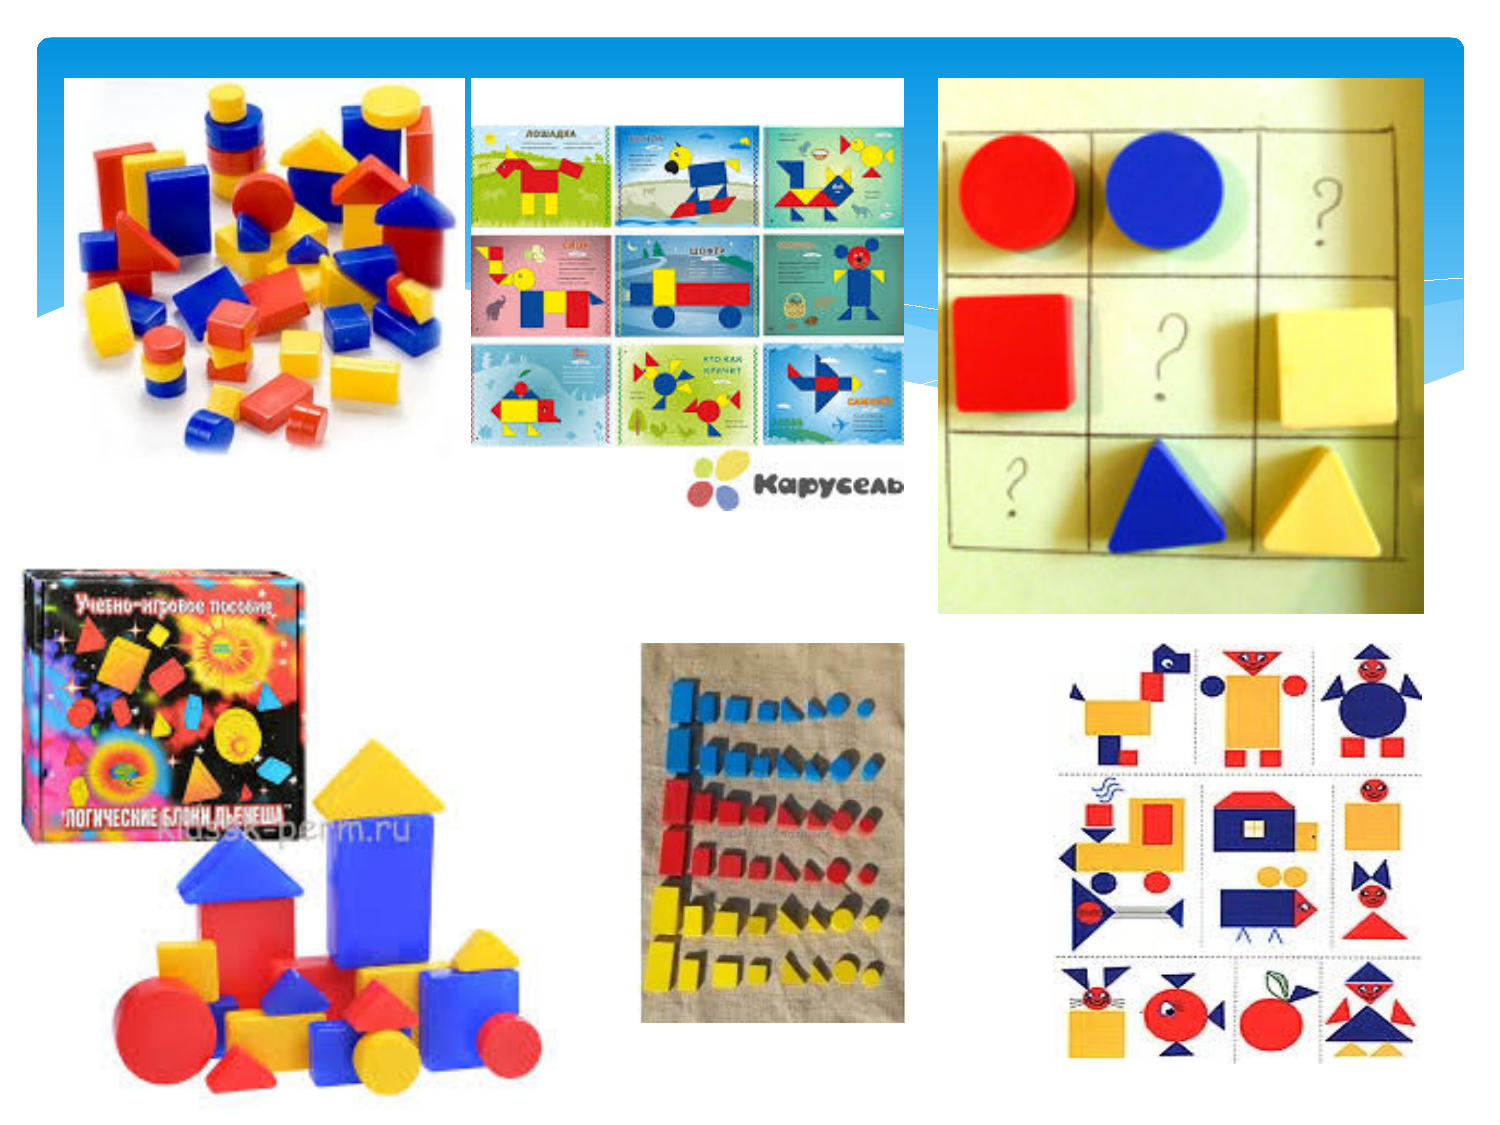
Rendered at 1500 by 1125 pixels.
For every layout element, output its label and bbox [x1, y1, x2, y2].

picture [471, 79, 904, 511]
picture [0, 550, 562, 1113]
picture [938, 79, 1424, 614]
picture [64, 79, 466, 458]
picture [584, 643, 964, 1024]
picture [1052, 643, 1422, 1065]
